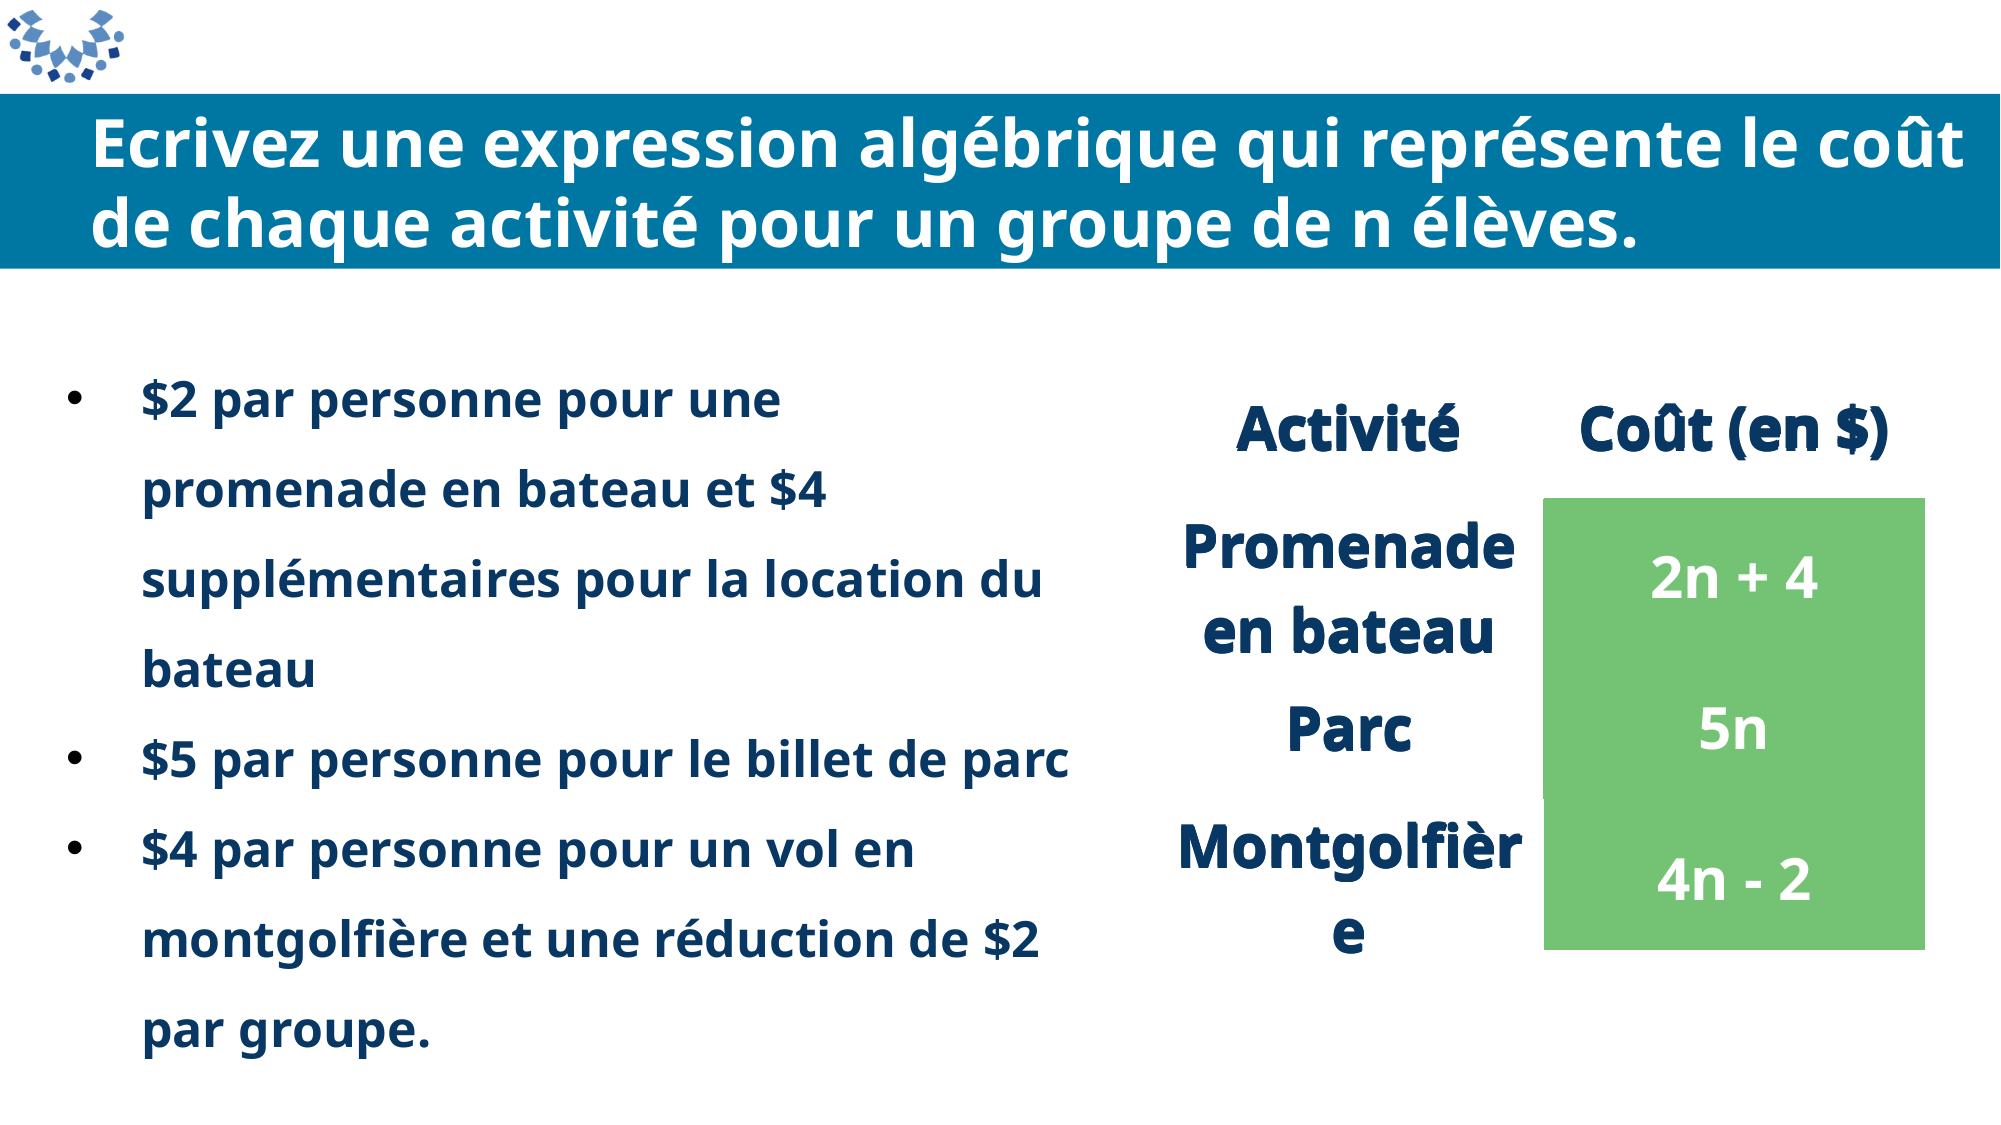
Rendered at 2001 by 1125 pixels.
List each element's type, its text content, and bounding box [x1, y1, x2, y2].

table_header Activité [1156, 348, 1544, 498]
table_cell Parc [1156, 648, 1544, 800]
table_cell 5n [1544, 648, 1925, 800]
text_box $2 par personne pour une promenade en bateau et $4 supplémentaires pour la location du bateau $5 par personne pour le billet de parc $4 par personne pour un vol en montgolfière et une réduction de $2 par groupe. [51, 330, 1092, 1066]
table_cell 2n + 4 [1544, 498, 1925, 648]
table_cell Montgolfière [1156, 800, 1544, 950]
table_header Coût (en $) [1544, 348, 1925, 498]
table_cell 4n - 2 [1544, 800, 1925, 950]
picture [0, 10, 129, 87]
table_cell Promenade en bateau [1156, 498, 1544, 648]
text_box Ecrivez une expression algébrique qui représente le coût de chaque activité pour un groupe de n élèves. [0, 93, 2000, 269]
